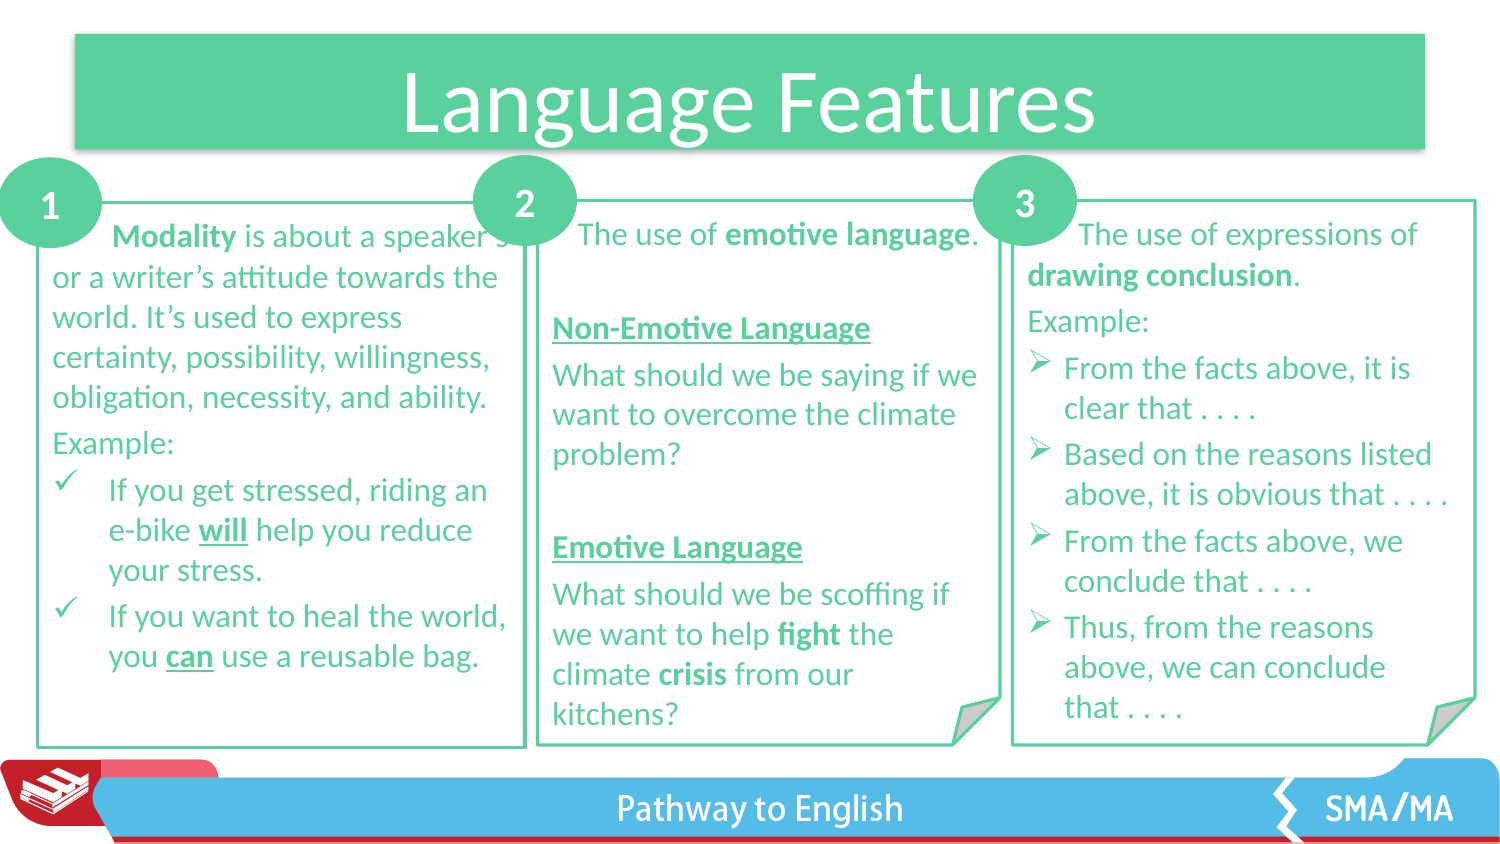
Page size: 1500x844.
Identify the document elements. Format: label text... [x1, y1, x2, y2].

text_box 1 [0, 157, 103, 249]
text_box 3 [972, 155, 1078, 246]
picture [0, 758, 1500, 844]
text_box The use of emotive language. Non-Emotive Language What should we be saying if we want to overcome the climate problem? Emotive Language What should we be scoffing if we want to help fight the climate crisis from our kitchens? [537, 200, 1000, 746]
list Modality is about a speaker’s or a writer’s attitude towards the world. It’s used to express certainty, possibility, willingness, obligation, necessity, and ability. Example: If you get stressed, riding an e-bike will help you reduce your stress. If you want to heal the world, you can use a reusable bag. [37, 202, 525, 748]
title Language Features [75, 33, 1425, 150]
text_box The use of expressions of drawing conclusion. Example: From the facts above, it is clear that . . . . Based on the reasons listed above, it is obvious that . . . . From the facts above, we conclude that . . . . Thus, from the reasons above, we can conclude that . . . . [1012, 200, 1475, 746]
text_box 2 [472, 155, 578, 246]
